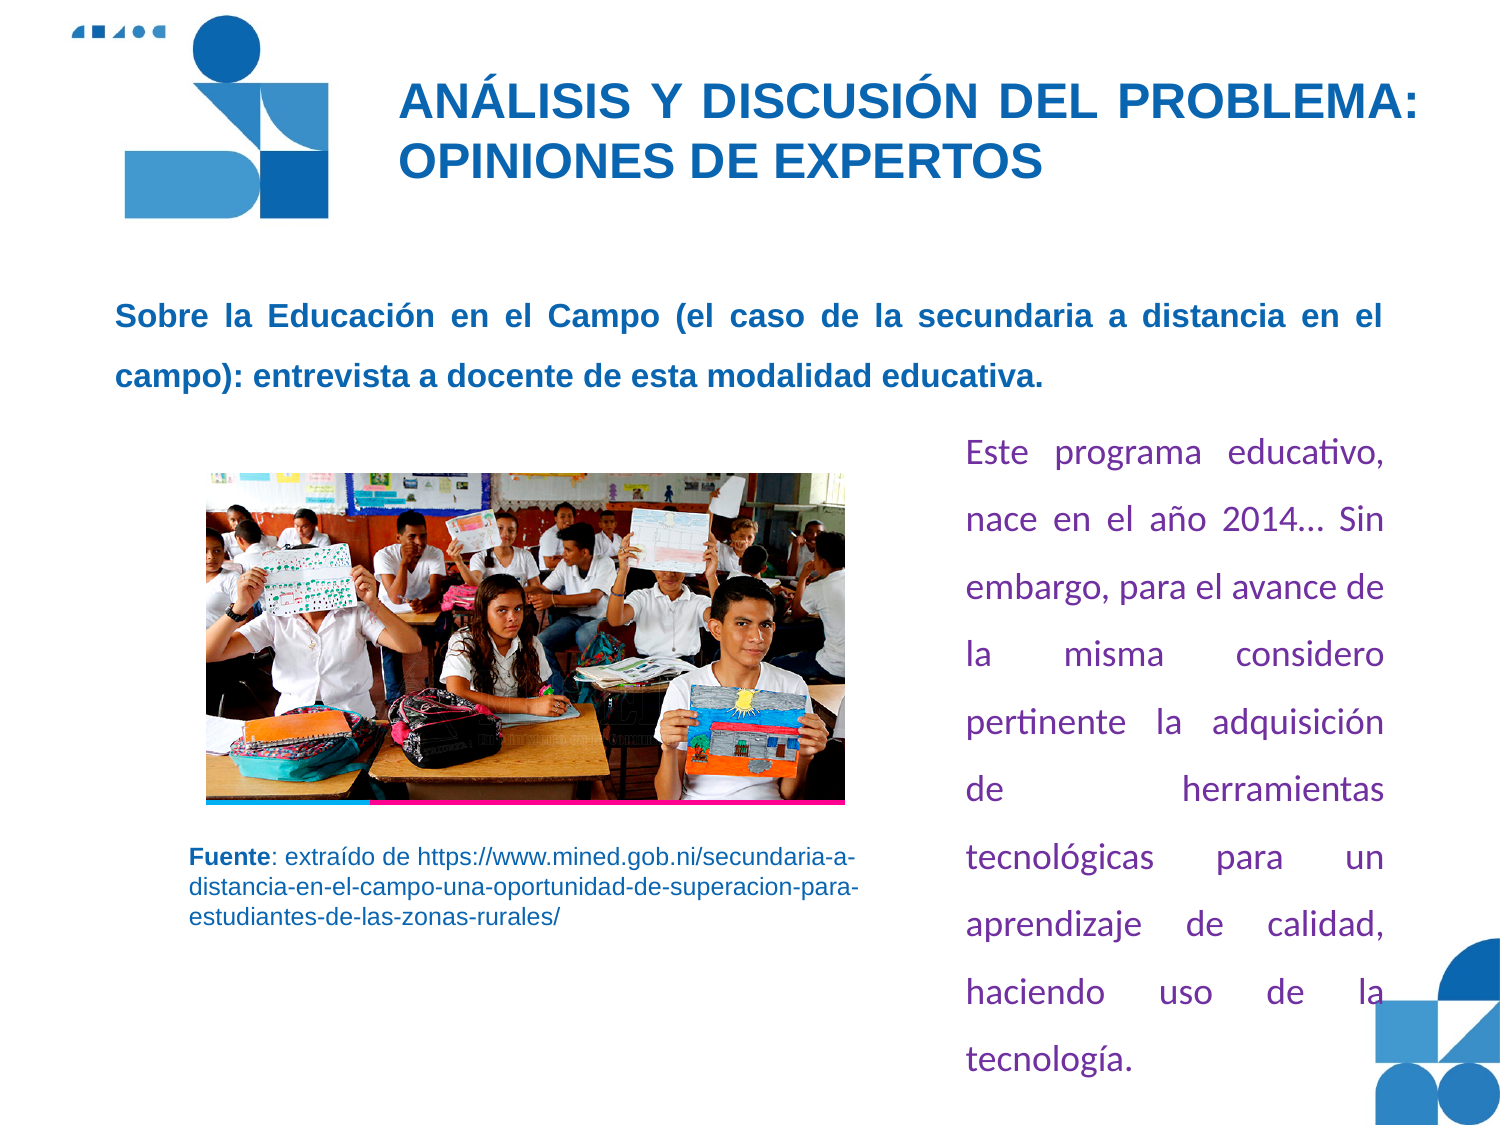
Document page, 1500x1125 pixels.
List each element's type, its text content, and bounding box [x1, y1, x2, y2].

title ANÁLISIS Y DISCUSIÓN DEL PROBLEMA: OPINIONES DE EXPERTOS [383, 61, 1436, 232]
text_box Este programa educativo, nace en el año 2014… Sin embargo, para el avance de la misma considero pertinente la adquisición de herramientas tecnológicas para un aprendizaje de calidad, haciendo uso de la tecnología. [950, 397, 1400, 1087]
text_box Fuente: extraído de https://www.mined.gob.ni/secundaria-a-distancia-en-el-campo-una-oportunidad-de-superacion-para-estudiantes-de-las-zonas-rurales/ [174, 833, 925, 938]
list Sobre la Educación en el Campo (el caso de la secundaria a distancia en el campo): entrevista a docente de esta modalidad educativa. [100, 267, 1400, 438]
picture [0, 0, 1500, 1125]
